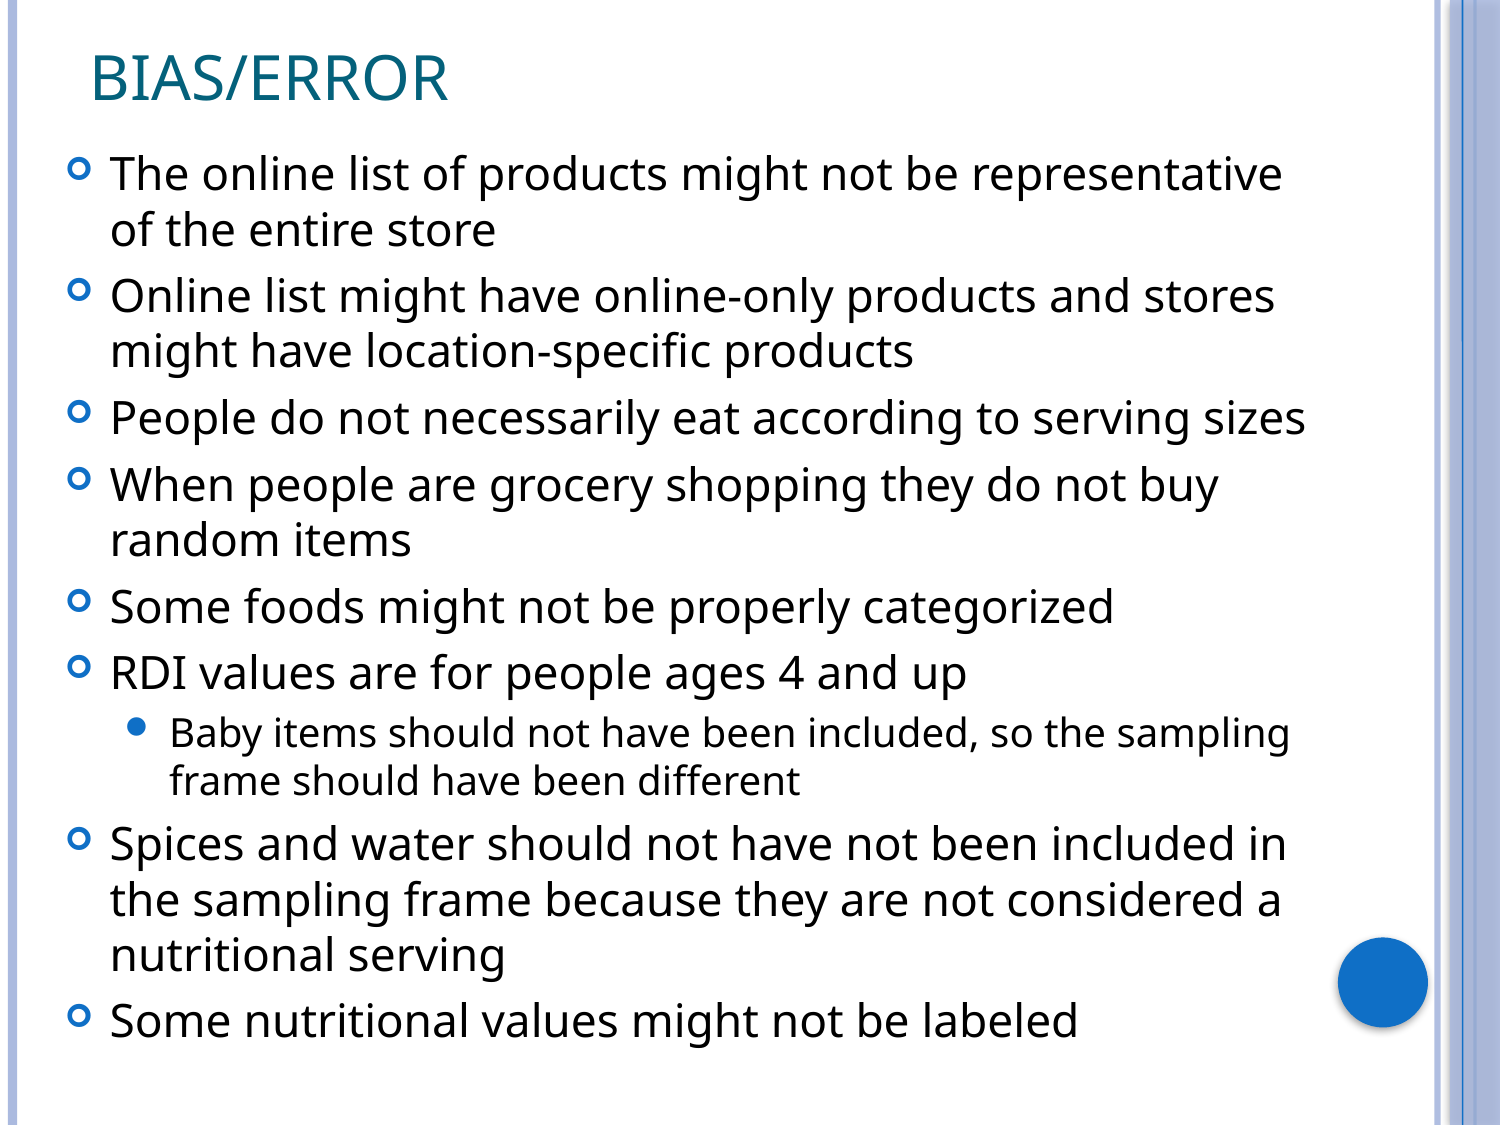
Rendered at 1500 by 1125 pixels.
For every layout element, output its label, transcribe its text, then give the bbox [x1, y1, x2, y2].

title Bias/Error [75, 24, 1300, 121]
list The online list of products might not be representative of the entire store Online list might have online-only products and stores might have location-specific products People do not necessarily eat according to serving sizes When people are grocery shopping they do not buy random items Some foods might not be properly categorized RDI values are for people ages 4 and up Baby items should not have been included, so the sampling frame should have been different Spices and water should not have not been included in the sampling frame because they are not considered a nutritional serving Some nutritional values might not be labeled [50, 137, 1325, 1075]
